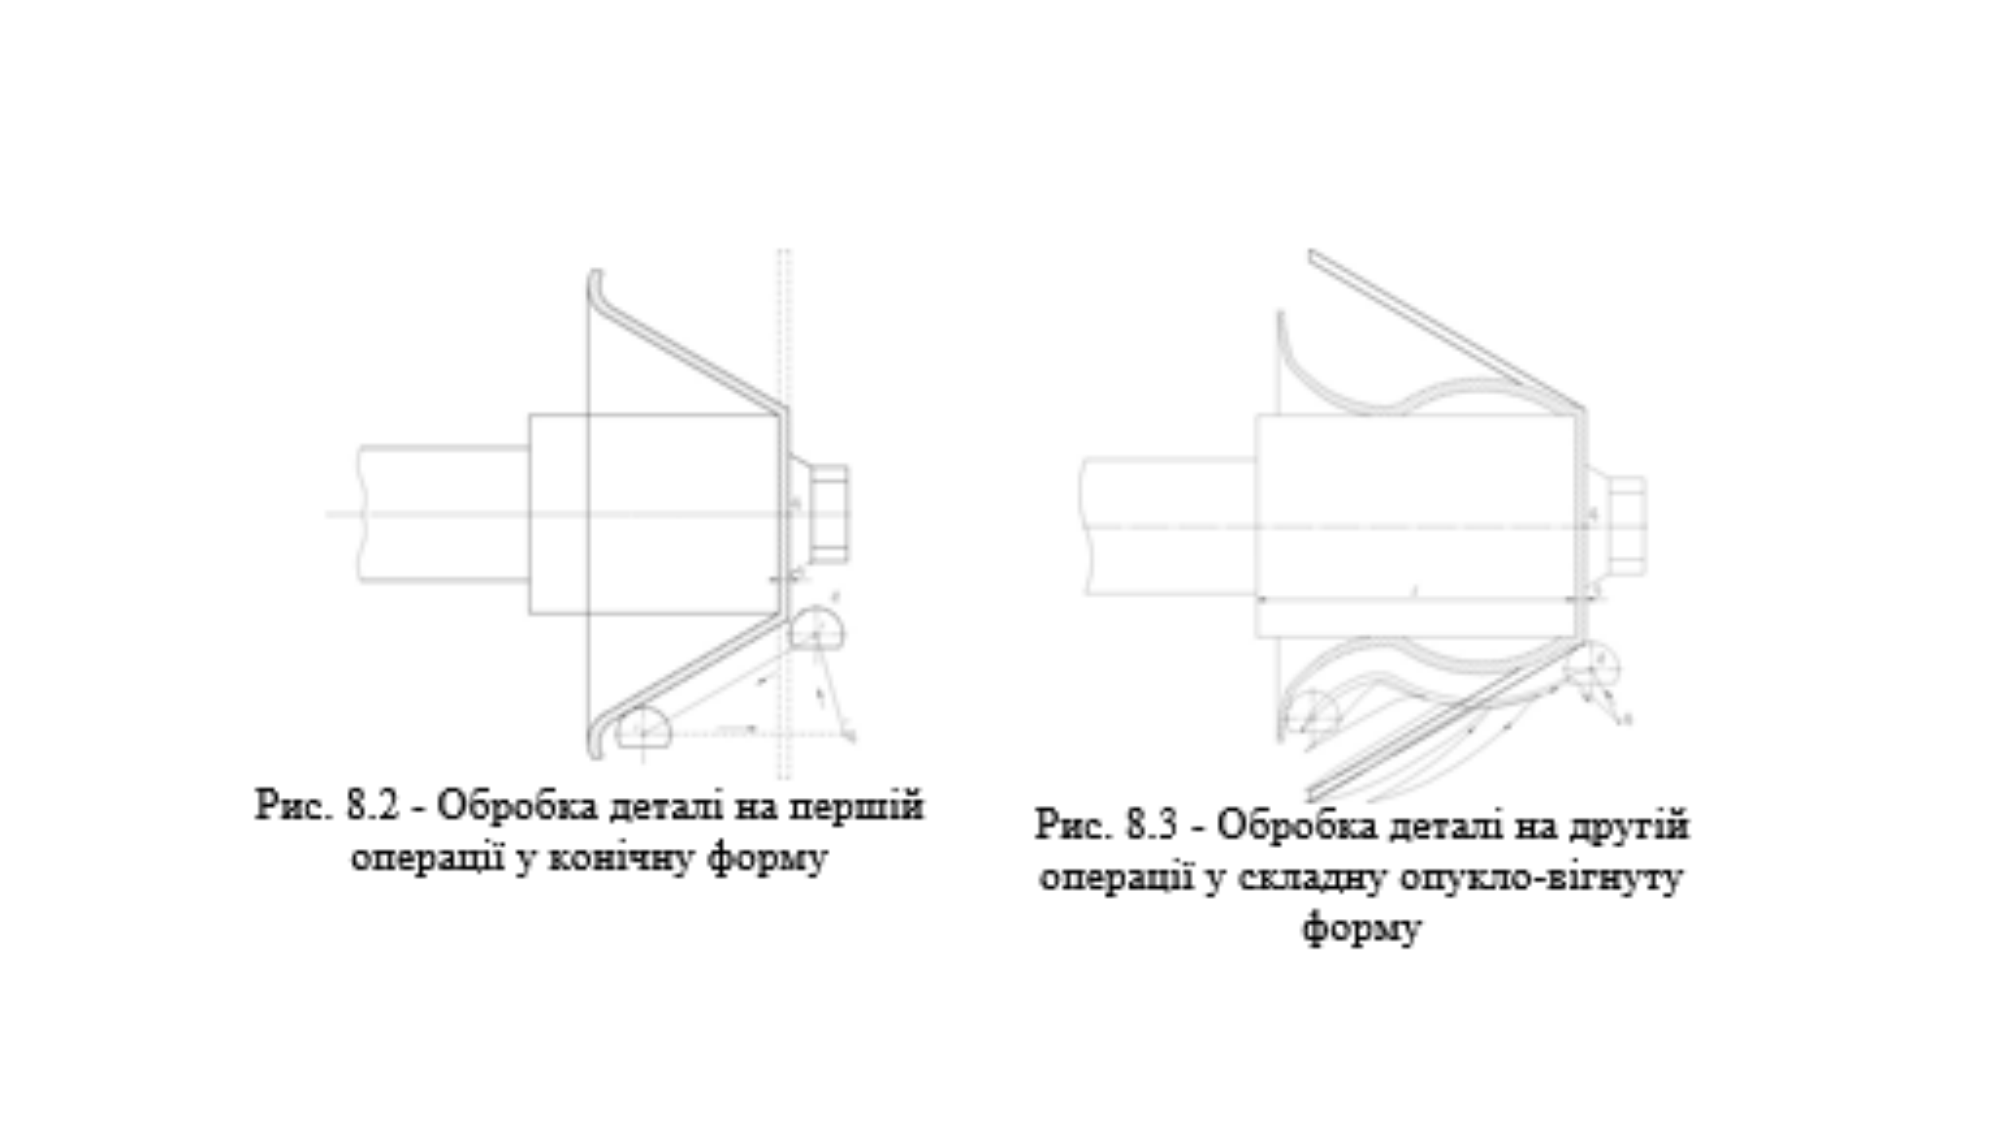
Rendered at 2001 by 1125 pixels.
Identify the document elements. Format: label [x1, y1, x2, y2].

picture [233, 141, 1739, 969]
